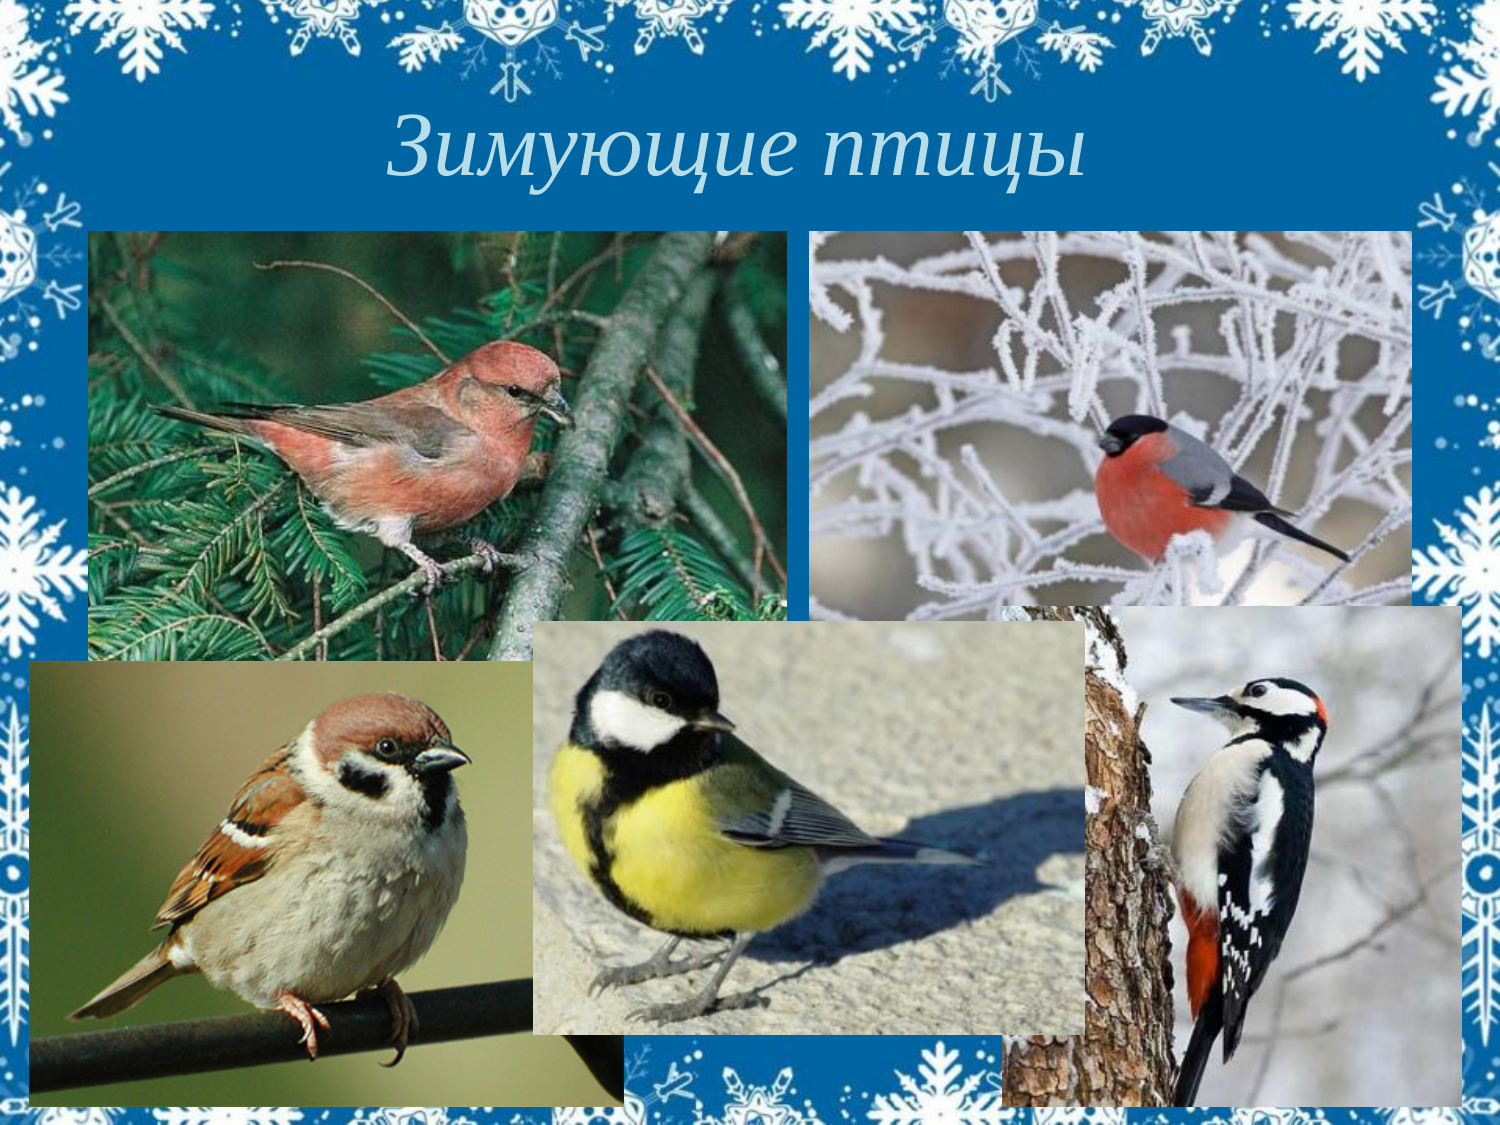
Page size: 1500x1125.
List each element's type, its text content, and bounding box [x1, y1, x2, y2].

picture [0, 0, 1500, 1125]
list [88, 231, 788, 660]
title Зимующие птицы [75, 45, 1425, 233]
